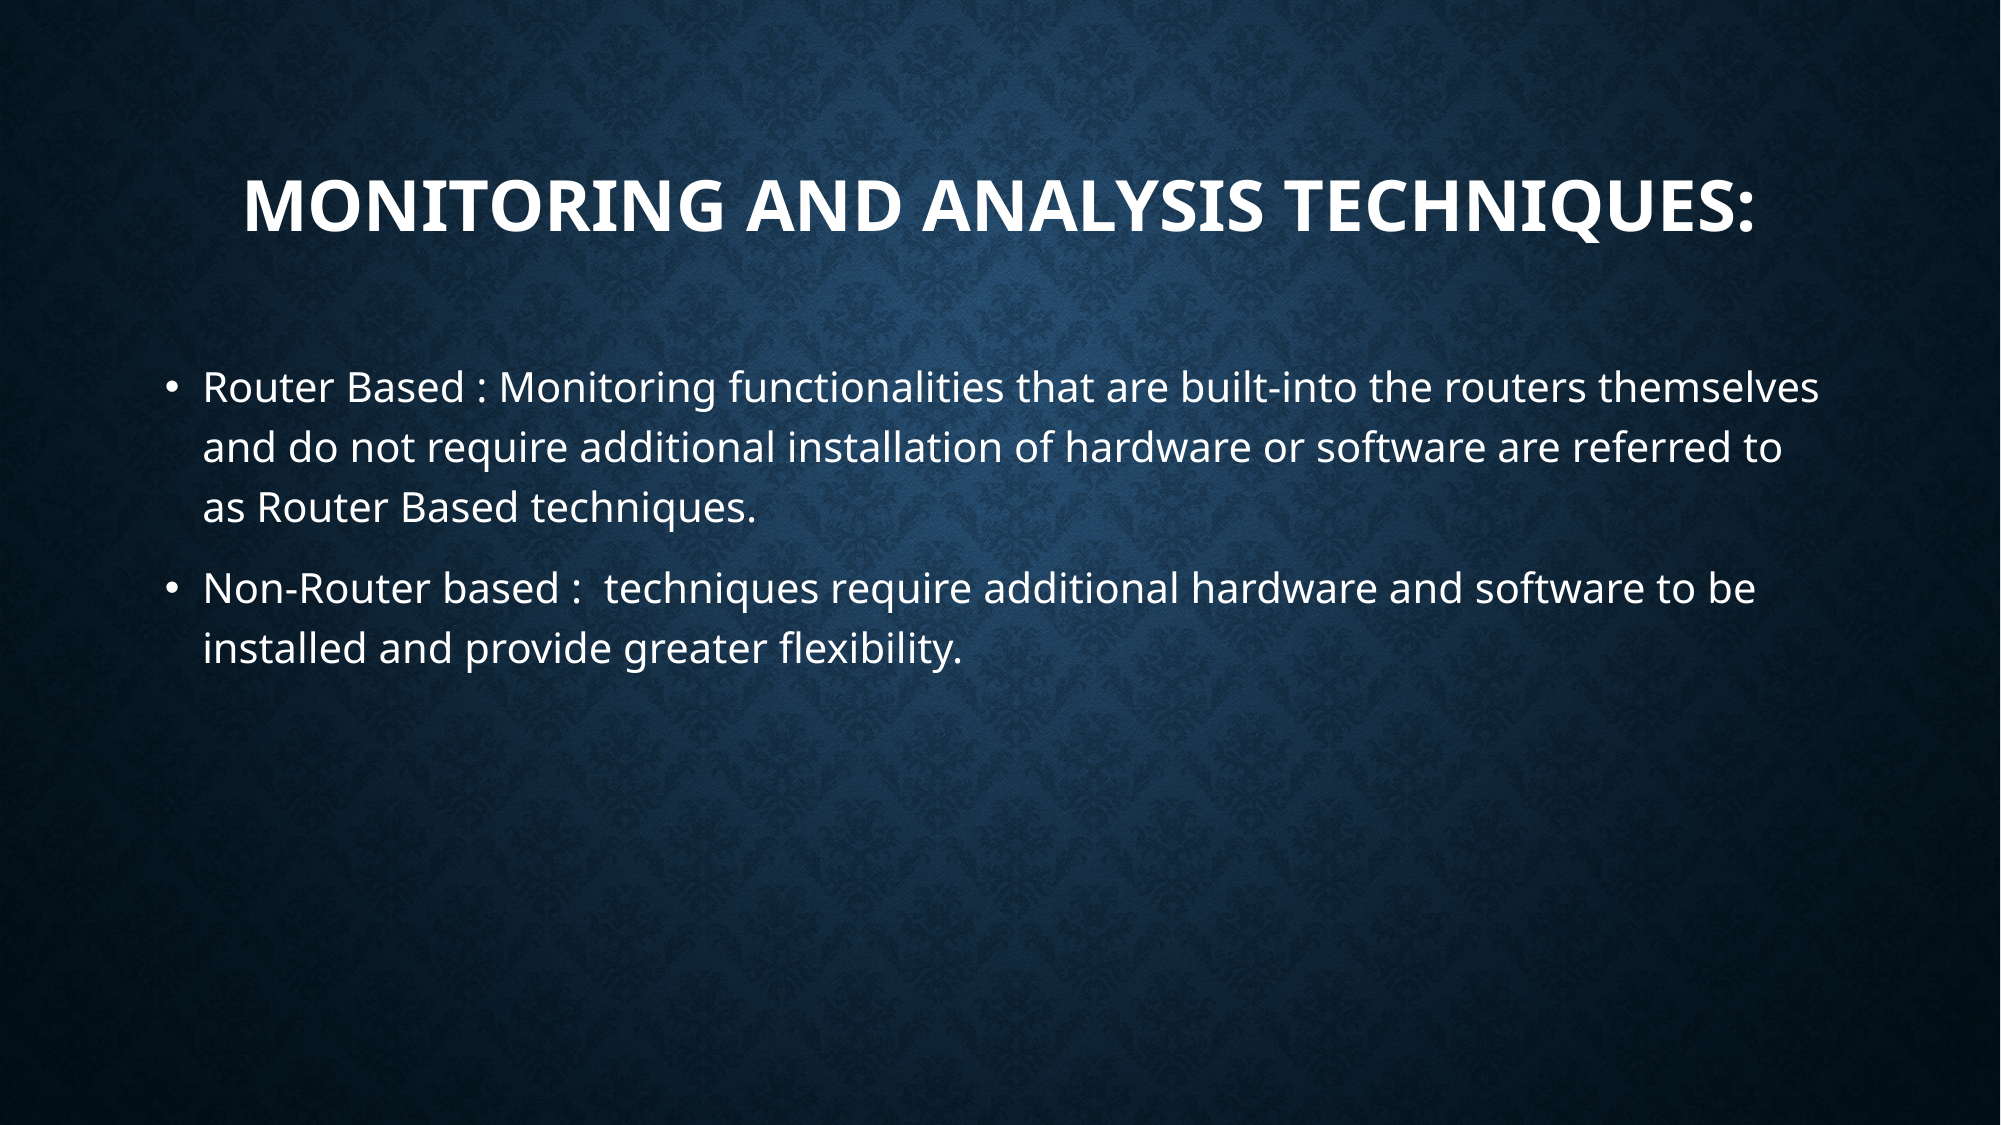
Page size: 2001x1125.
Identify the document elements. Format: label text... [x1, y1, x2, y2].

list Router Based : Monitoring functionalities that are built-into the routers themselves and do not require additional installation of hardware or software are referred to as Router Based techniques. Non-Router based : techniques require additional hardware and software to be installed and provide greater flexibility. [149, 343, 1849, 950]
title Monitoring and Analysis Techniques: [149, 99, 1849, 318]
